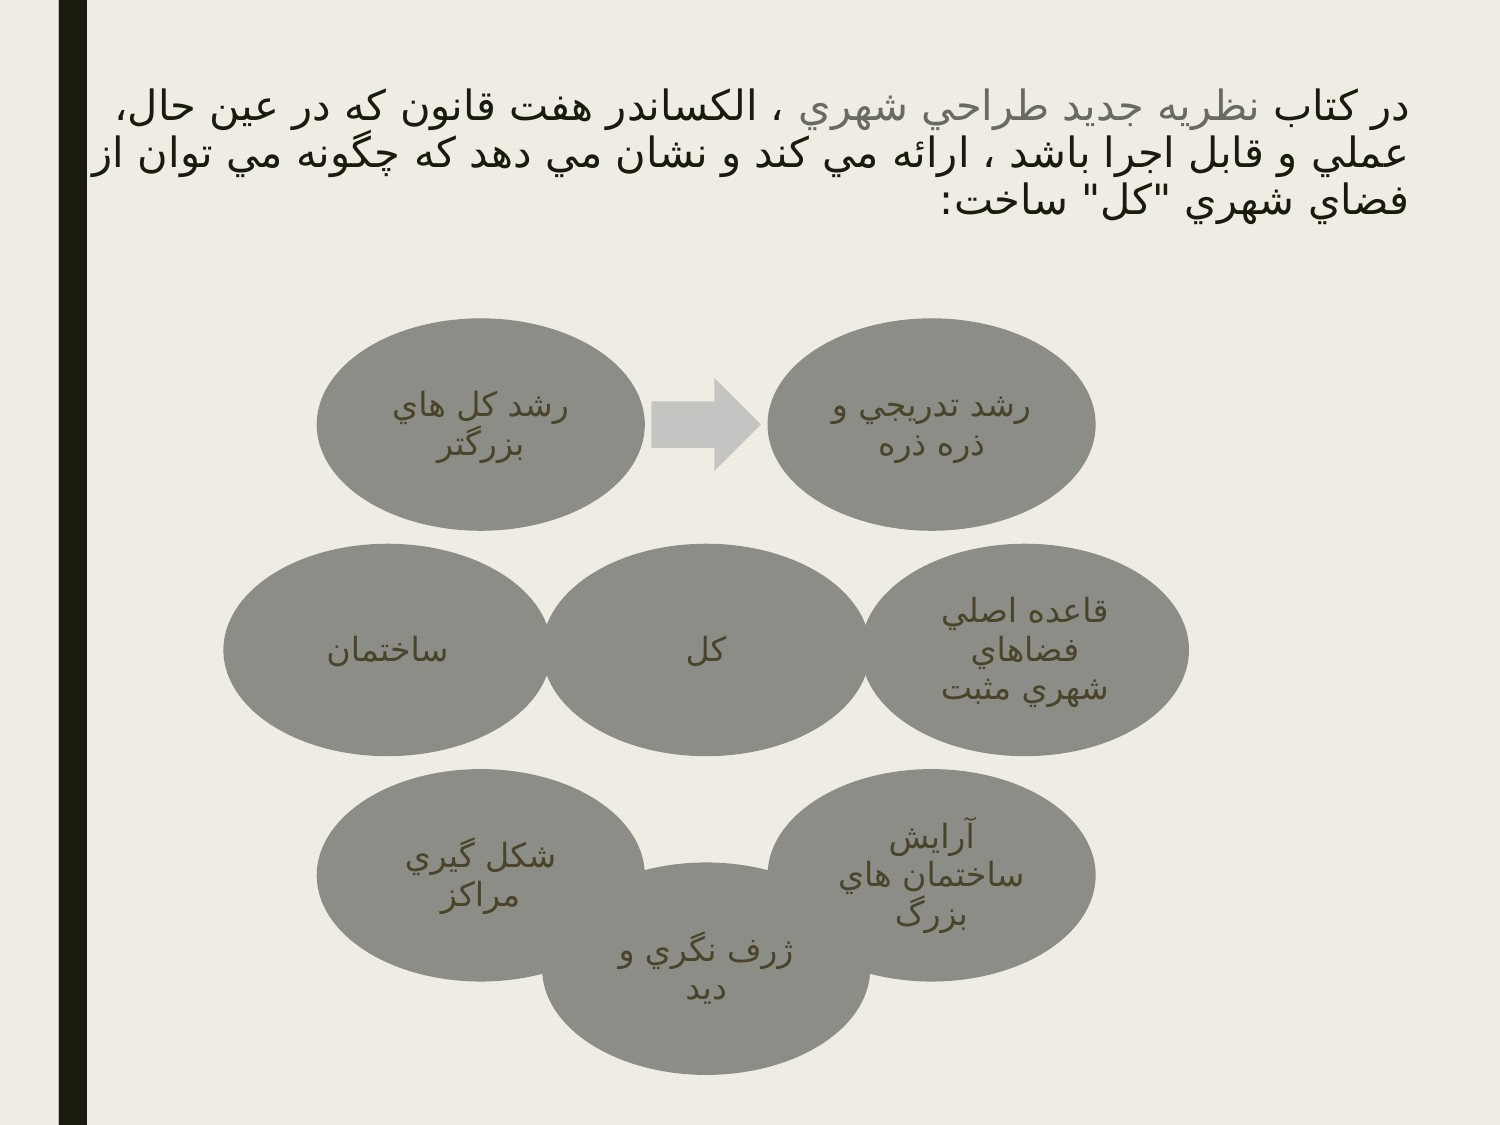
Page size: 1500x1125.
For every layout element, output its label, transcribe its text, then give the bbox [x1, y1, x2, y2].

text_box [49, 224, 1363, 1075]
list در كتاب نظريه جديد طراحي شهري ، الكساندر هفت قانون که در عين حال، عملي و قابل اجرا باشد ، ارائه مي كند و نشان مي دهد كه چگونه مي توان از فضاي شهري "كل" ساخت: [37, 75, 1425, 275]
